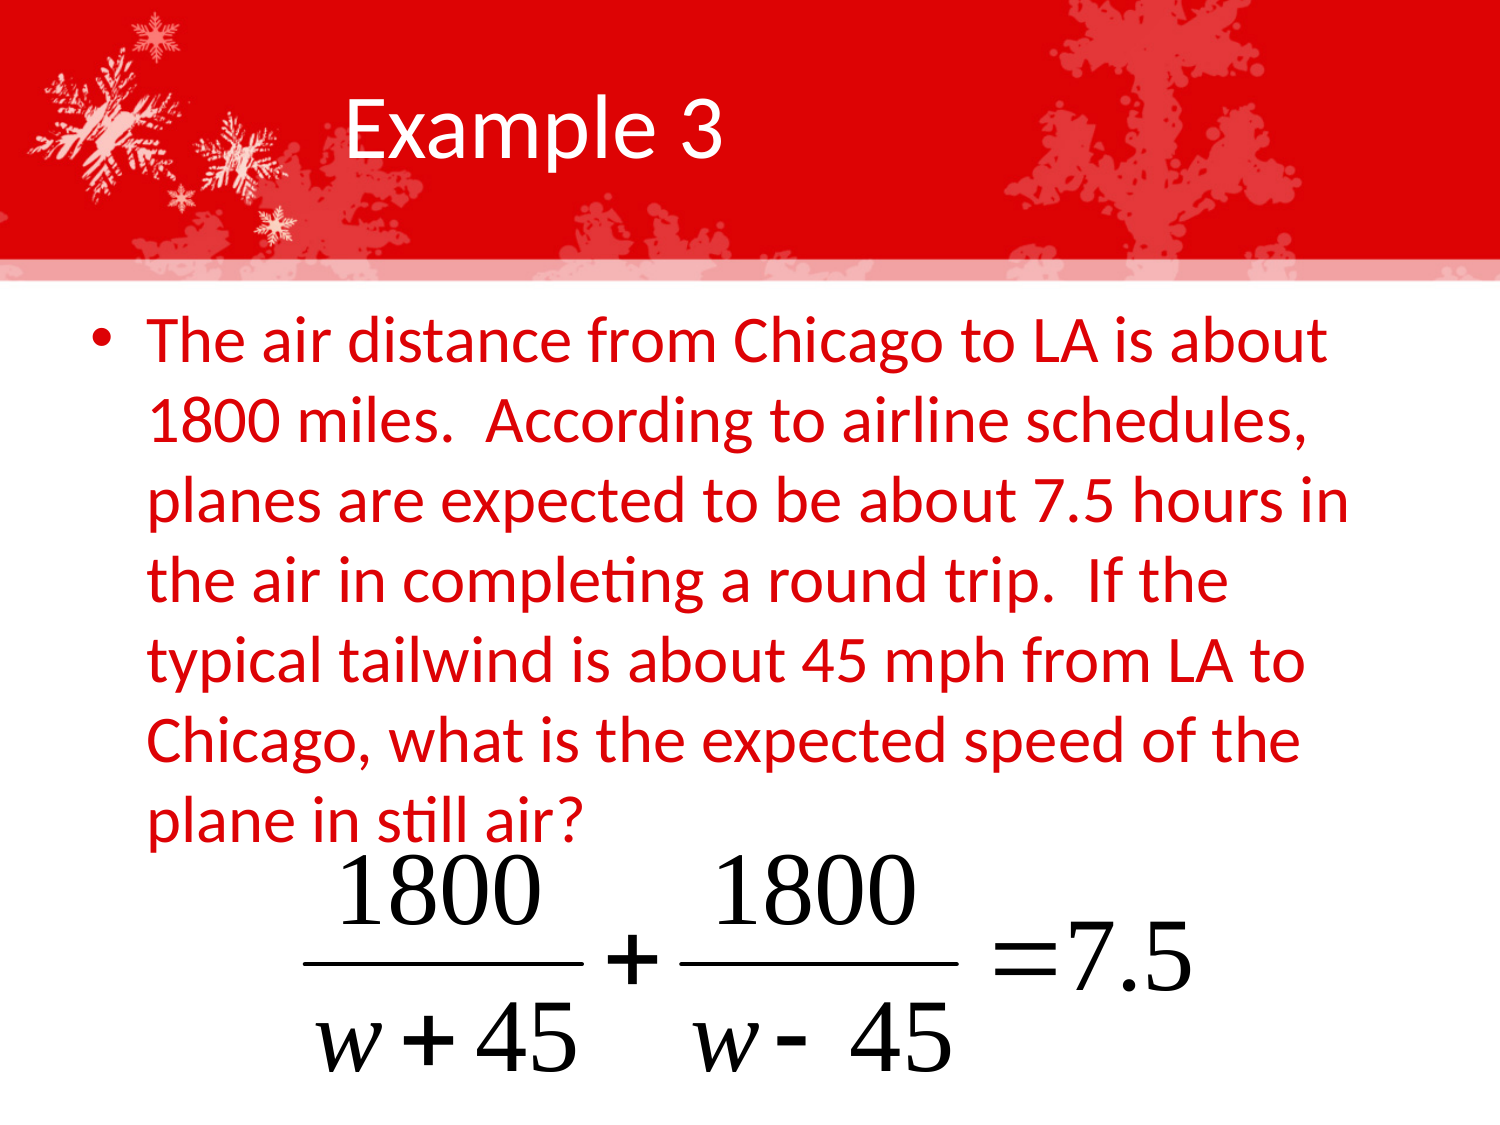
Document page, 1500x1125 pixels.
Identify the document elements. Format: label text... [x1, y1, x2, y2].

list The air distance from Chicago to LA is about 1800 miles. According to airline schedules, planes are expected to be about 7.5 hours in the air in completing a round trip. If the typical tailwind is about 45 mph from LA to Chicago, what is the expected speed of the plane in still air? [74, 288, 1426, 1032]
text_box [287, 824, 1211, 1095]
picture [0, 0, 1500, 1125]
title Example 3 [327, 44, 1426, 200]
